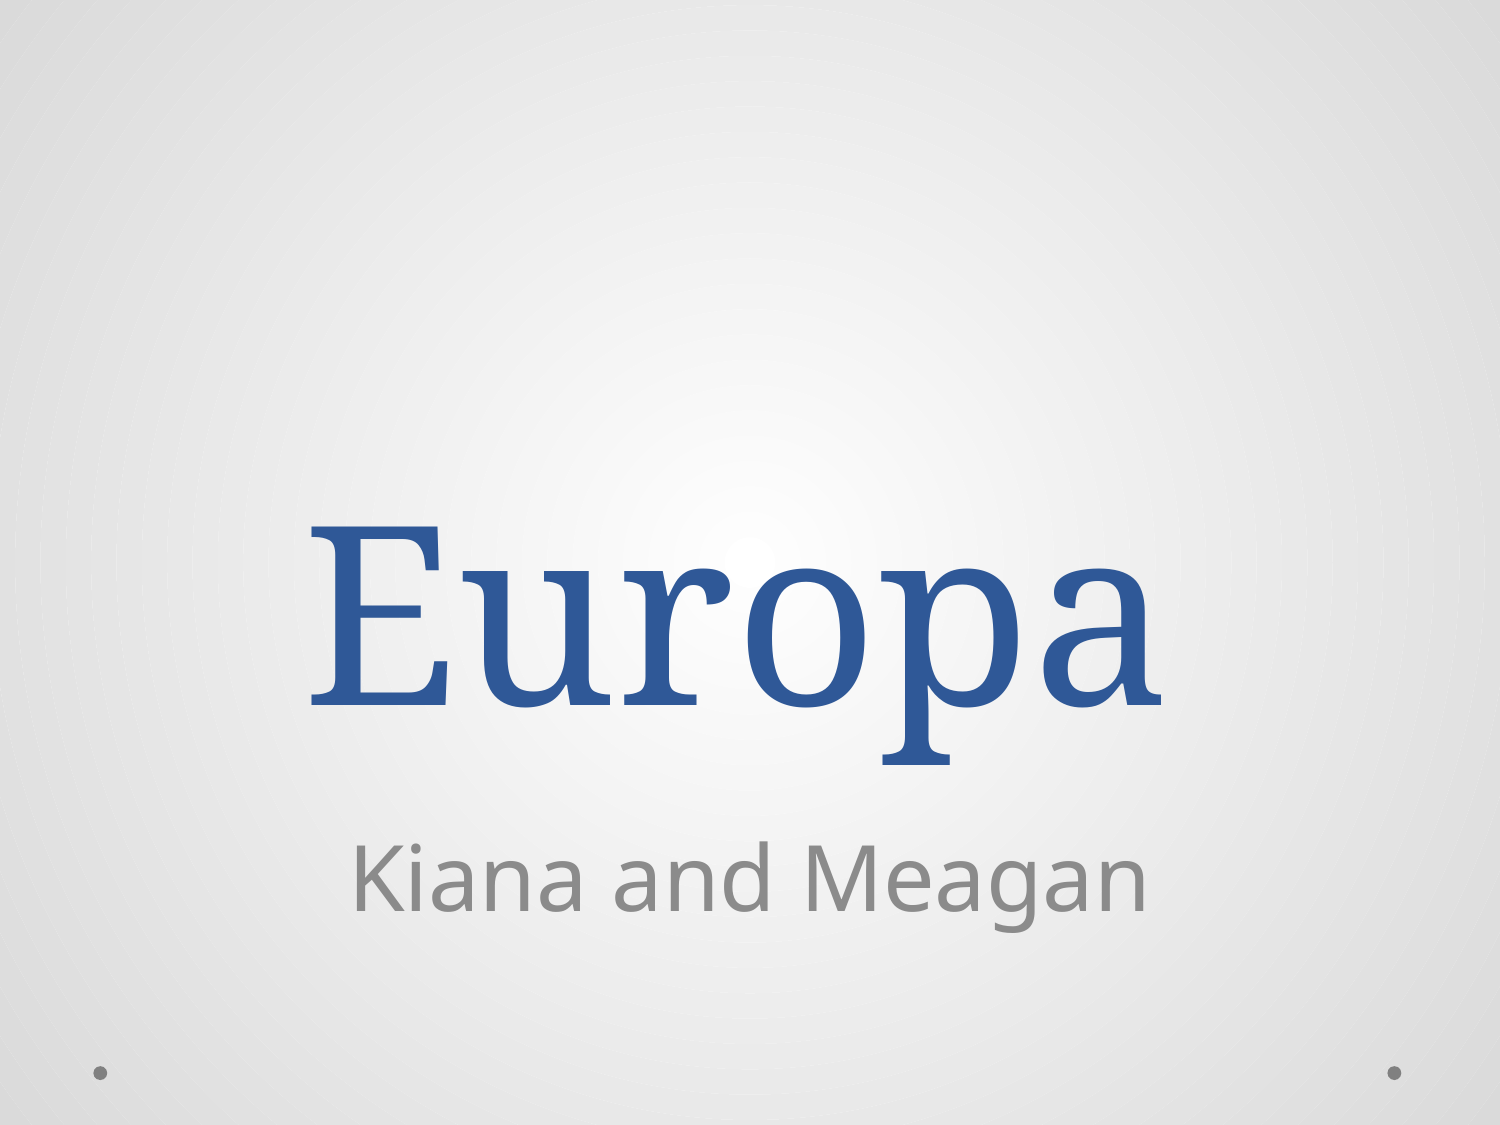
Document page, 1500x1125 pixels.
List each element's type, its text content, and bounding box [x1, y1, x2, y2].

title Europa [99, 62, 1375, 763]
subtitle Kiana and Meagan [225, 812, 1275, 1013]
